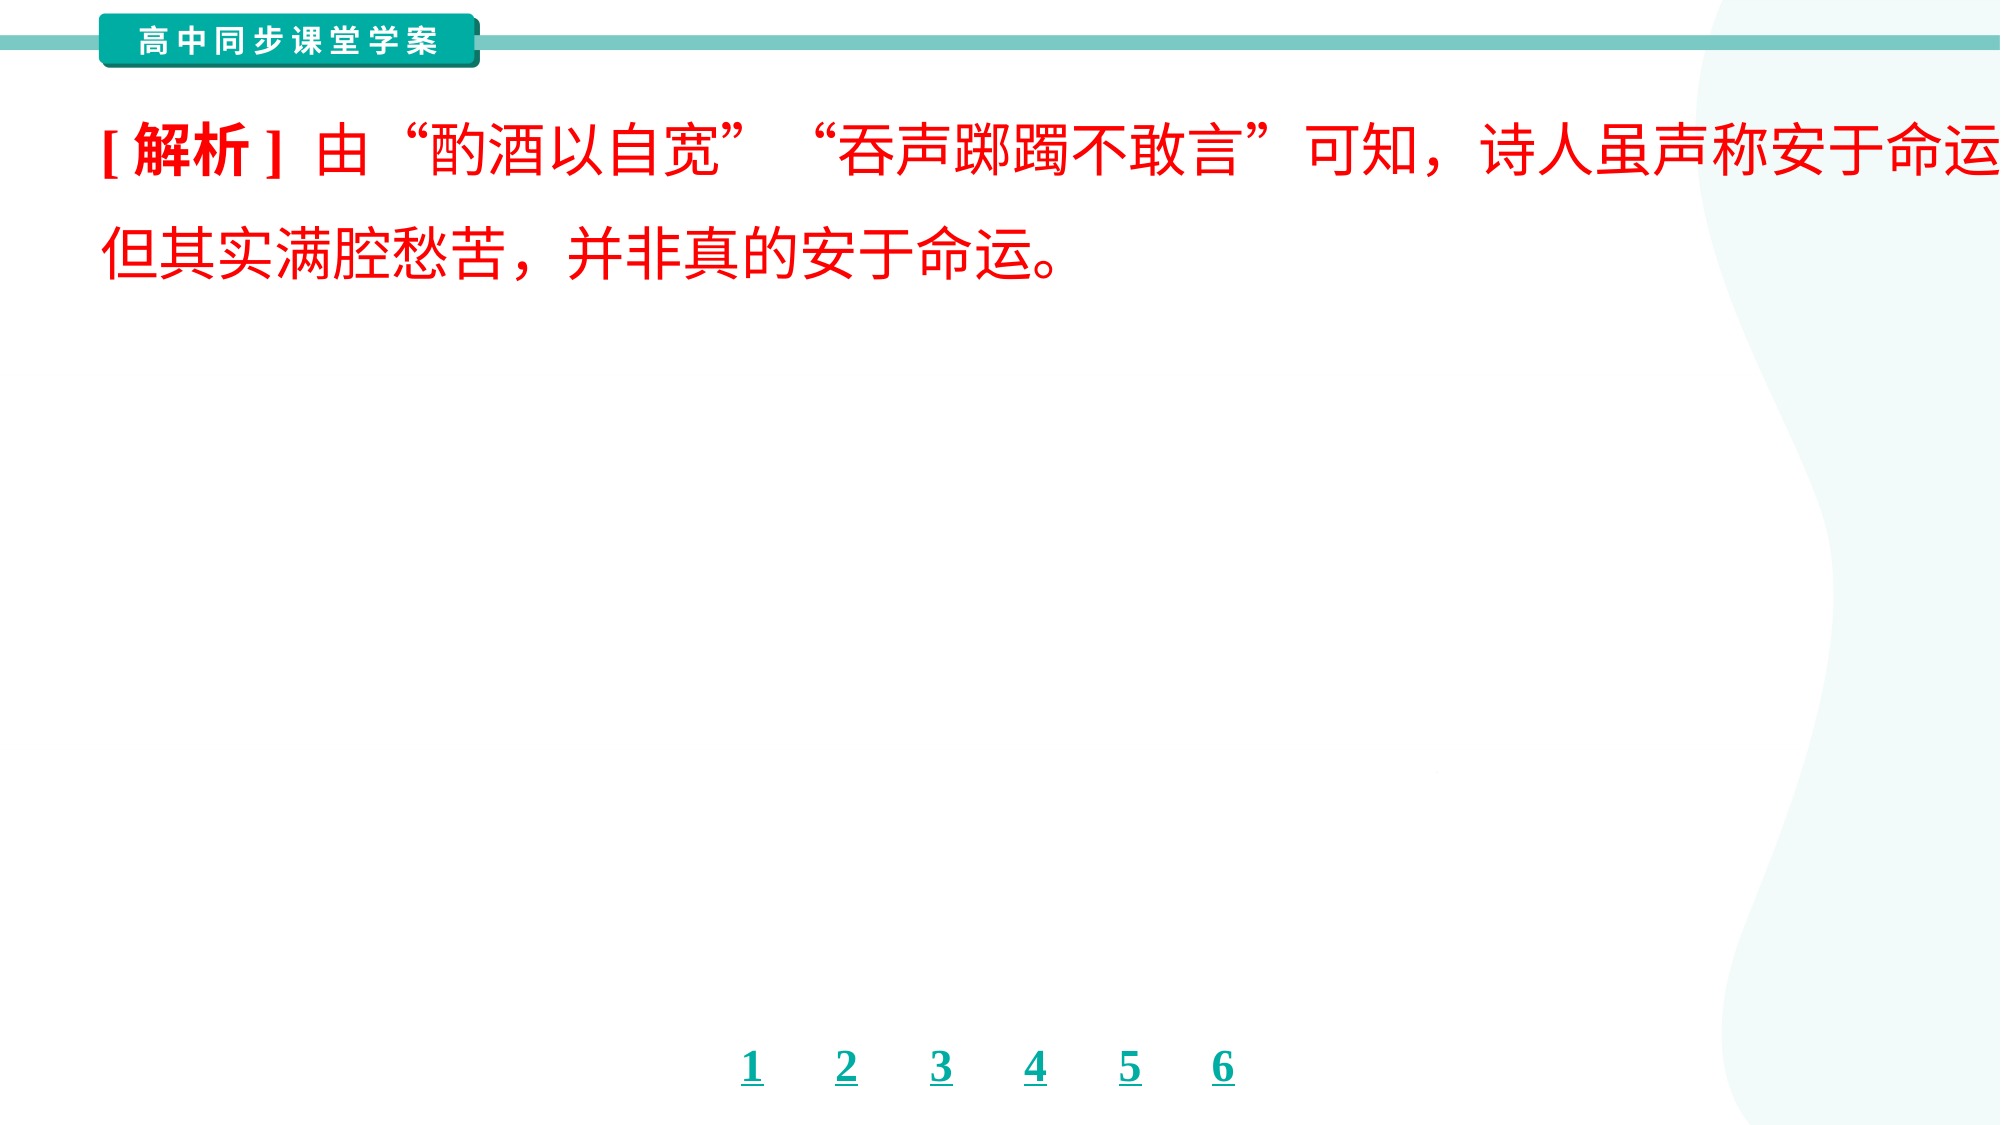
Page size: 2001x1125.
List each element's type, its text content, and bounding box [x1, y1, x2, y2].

text_box [解析] 由“酌酒以自宽”“吞声踯躅不敢言”可知，诗人虽声称安于命运， 但其实满腔愁苦，并非真的安于命运。 [100, 76, 1899, 277]
picture [0, 0, 2000, 1125]
